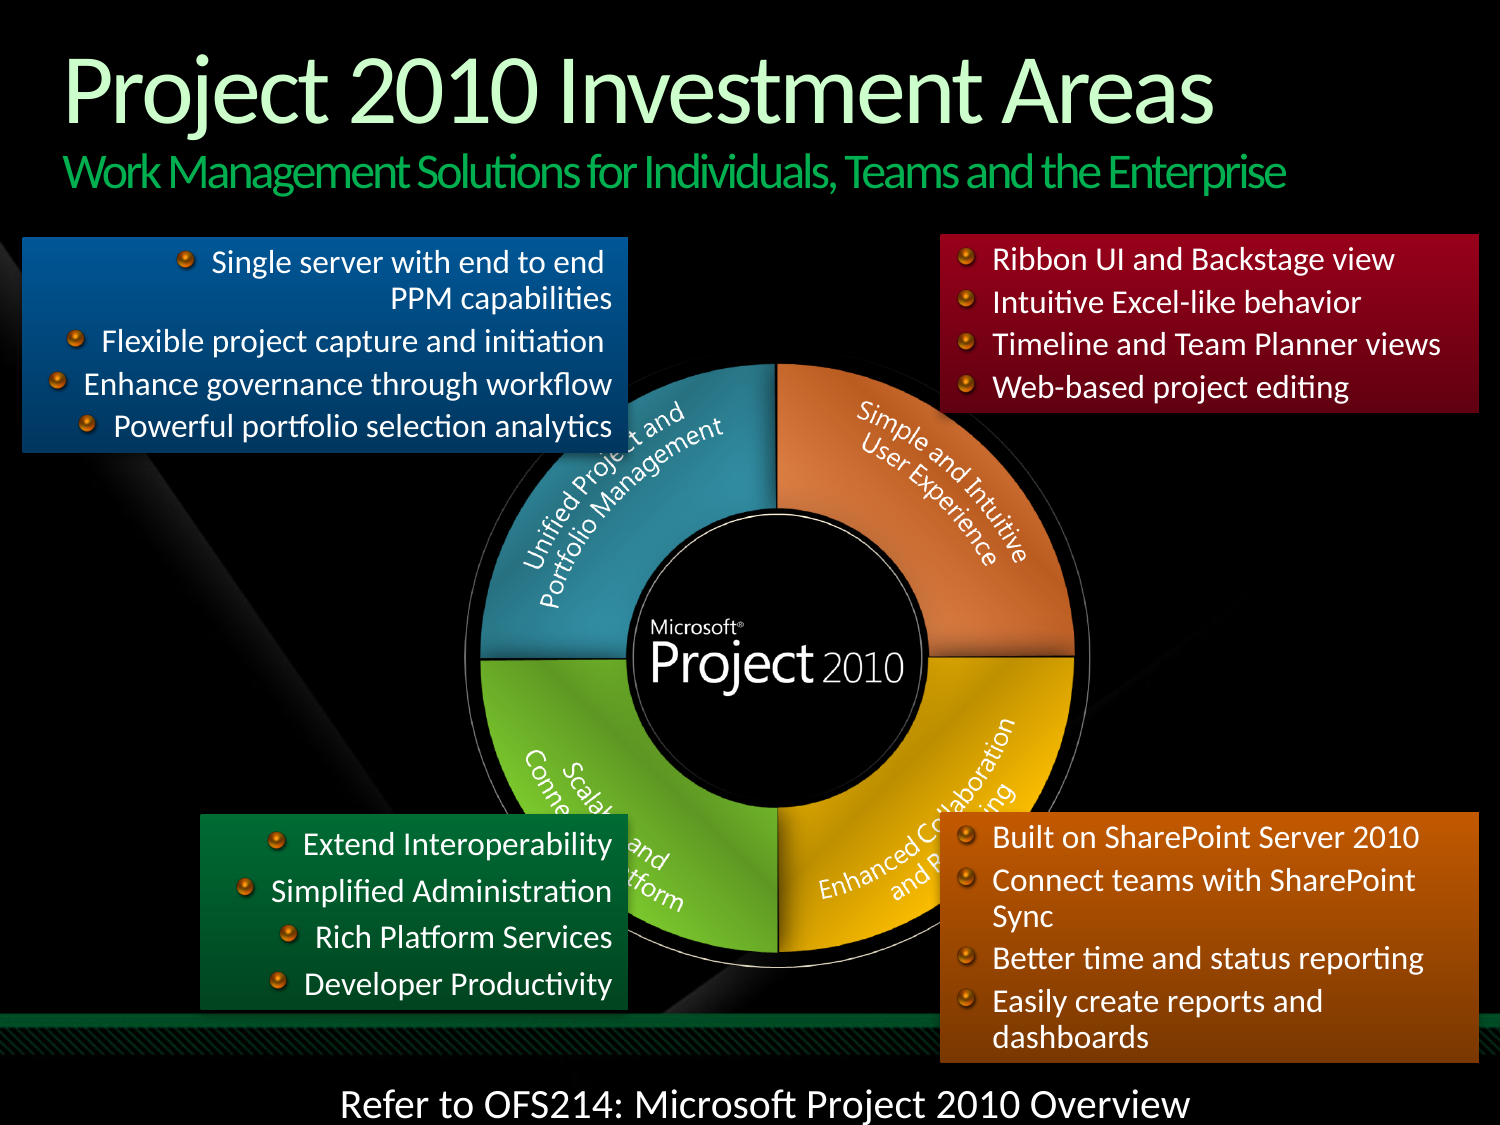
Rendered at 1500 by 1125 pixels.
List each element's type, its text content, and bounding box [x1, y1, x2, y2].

text_box Ribbon UI and Backstage view Intuitive Excel-like behavior Timeline and Team Planner views Web-based project editing [940, 234, 1479, 413]
picture [0, 0, 1500, 1125]
text_box Refer to OFS214: Microsoft Project 2010 Overview [325, 1069, 1300, 1125]
text_box Single server with end to end PPM capabilities Flexible project capture and initiation Enhance governance through workflow Powerful portfolio selection analytics [22, 237, 628, 453]
text_box Built on SharePoint Server 2010 Connect teams with SharePoint Sync Better time and status reporting Easily create reports and dashboards [940, 812, 1479, 1063]
title Project 2010 Investment Areas Work Management Solutions for Individuals, Teams and the Enterprise [62, 37, 1438, 202]
text_box Extend Interoperability Simplified Administration Rich Platform Services Developer Productivity [200, 814, 403, 1010]
